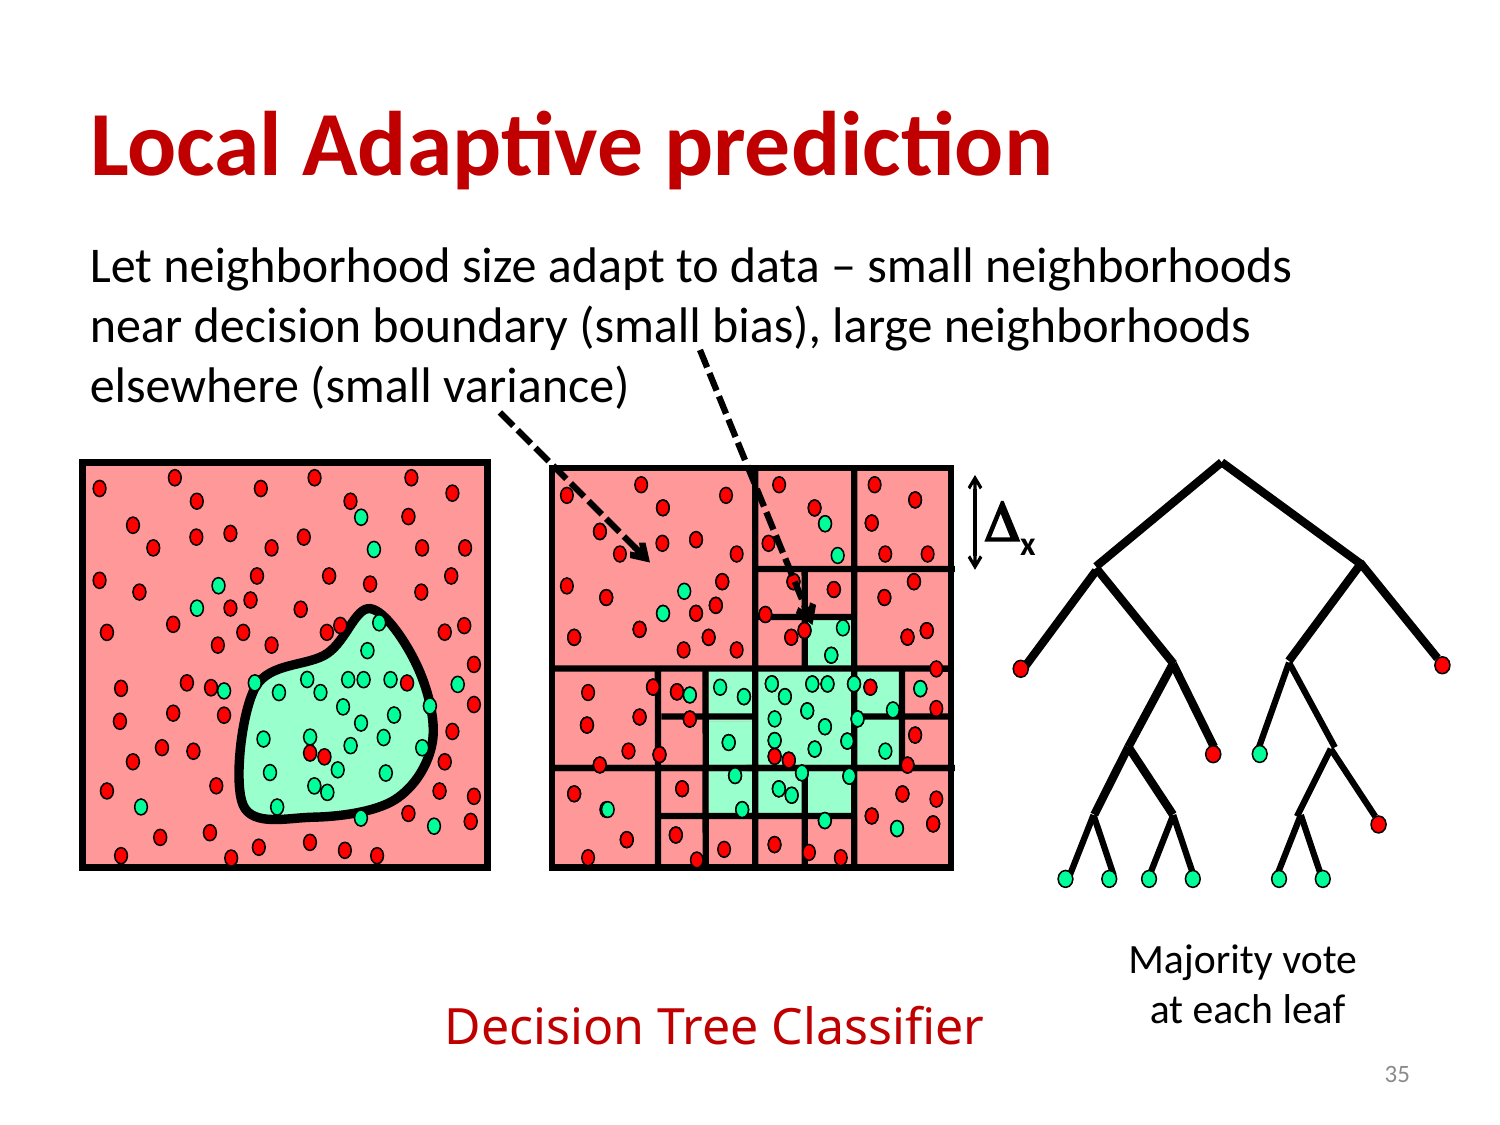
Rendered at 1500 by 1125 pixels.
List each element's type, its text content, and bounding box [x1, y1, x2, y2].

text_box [82, 462, 488, 868]
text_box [499, 412, 651, 563]
text_box Dx [969, 474, 974, 483]
text_box Decision Tree Classifier [429, 986, 1000, 1062]
slide_number 35 [1074, 1042, 1425, 1103]
text_box Dx [976, 531, 1019, 570]
text_box Dx [976, 474, 1019, 521]
text_box Let neighborhood size adapt to data – small neighborhoods near decision boundary (small bias), large neighborhoods elsewhere (small variance) [74, 224, 1363, 420]
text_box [618, 431, 895, 544]
text_box Dx [969, 531, 973, 558]
title Local Adaptive prediction [75, 45, 1425, 233]
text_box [1013, 656, 1451, 888]
text_box Dx [969, 487, 973, 521]
text_box Dx [969, 562, 974, 570]
text_box Majority vote at each leaf [1113, 924, 1382, 1040]
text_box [1024, 462, 1438, 655]
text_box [549, 465, 956, 872]
